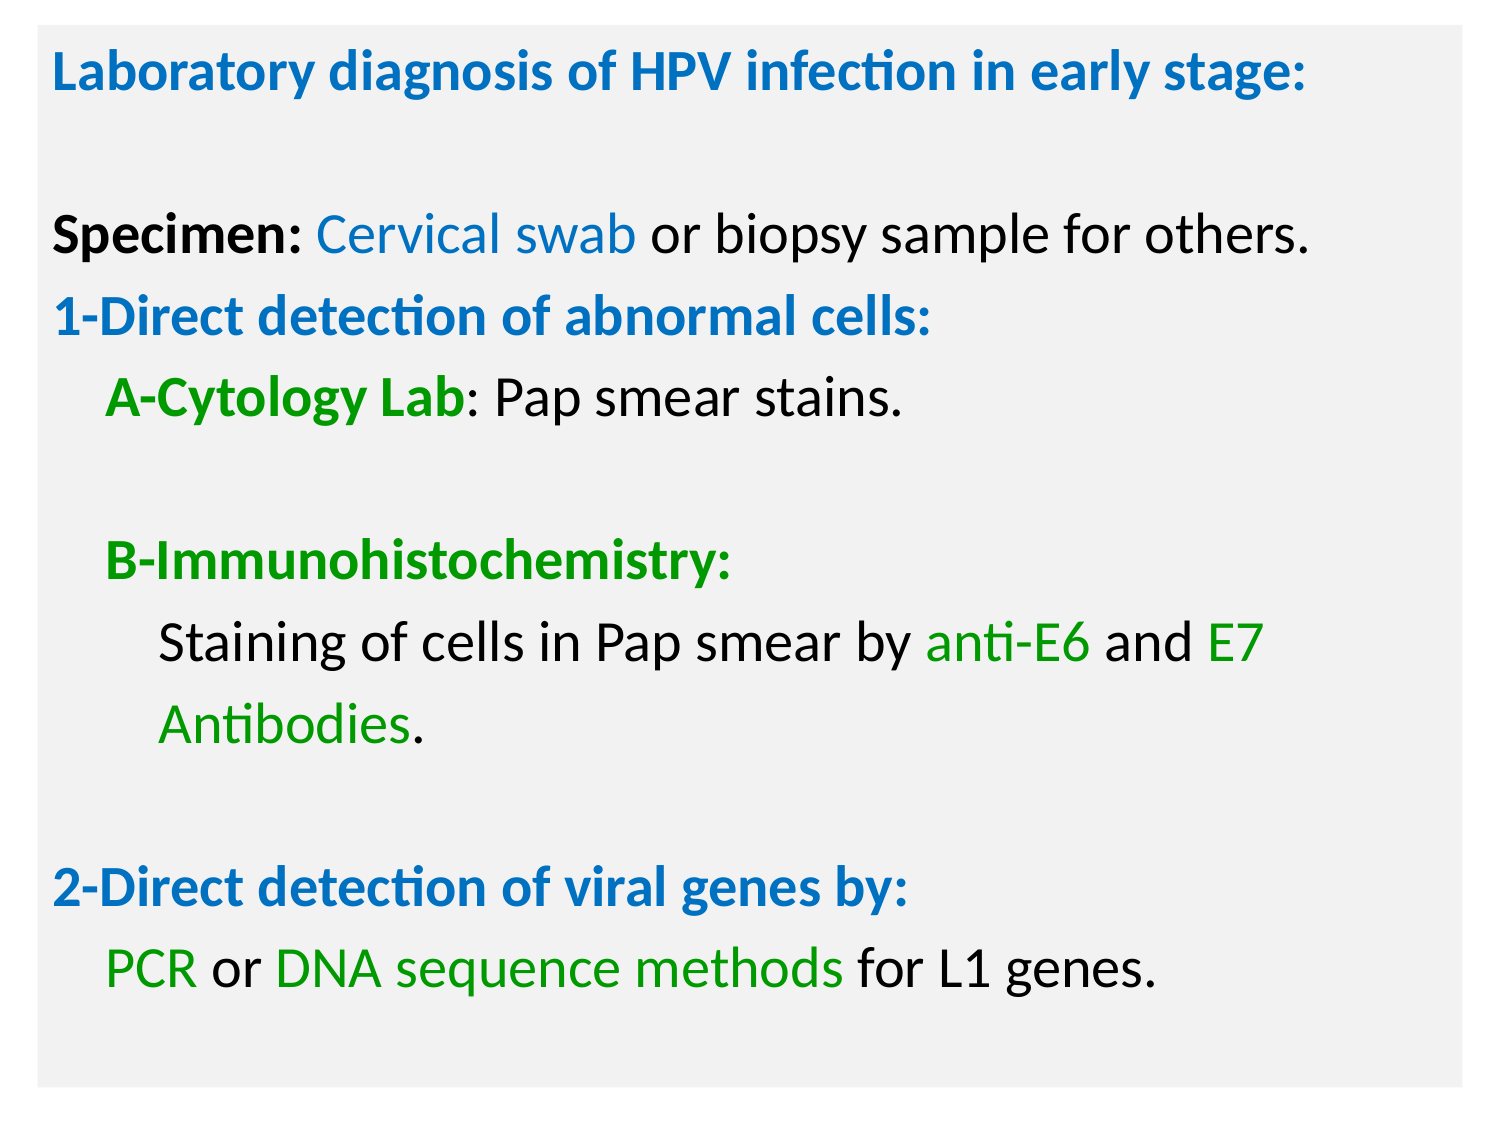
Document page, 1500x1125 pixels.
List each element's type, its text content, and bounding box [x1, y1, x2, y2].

subtitle Laboratory diagnosis of HPV infection in early stage: Specimen: Cervical swab or biopsy sample for others. 1-Direct detection of abnormal cells: A-Cytology Lab: Pap smear stains. B-Immunohistochemistry: Staining of cells in Pap smear by anti-E6 and E7 Antibodies. 2-Direct detection of viral genes by: PCR or DNA sequence methods for L1 genes. [37, 24, 1463, 1088]
